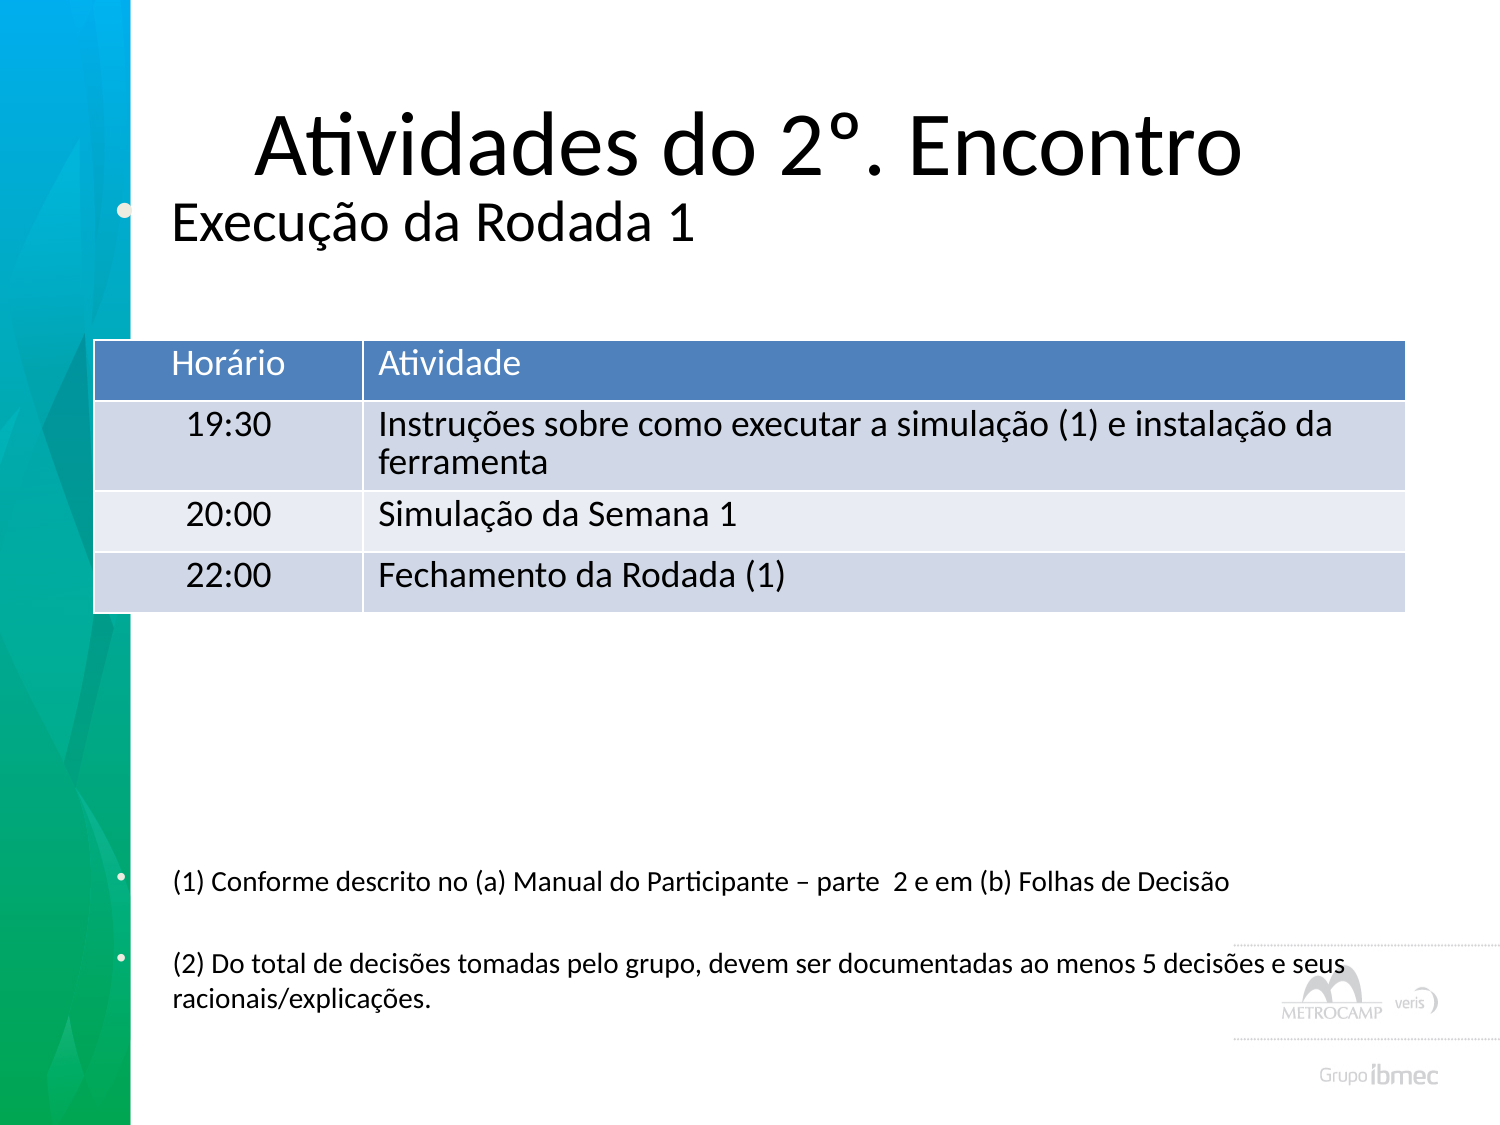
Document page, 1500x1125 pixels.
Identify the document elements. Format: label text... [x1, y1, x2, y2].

text_box Execução da Rodada 1 [99, 175, 1475, 282]
table_header Atividade [364, 341, 1405, 400]
picture [0, 0, 1500, 1125]
title Atividades do 2º. Encontro [75, 45, 1425, 233]
table_cell 20:00 [95, 492, 362, 551]
table_cell Instruções sobre como executar a simulação (1) e instalação da ferramenta [364, 402, 1405, 490]
table_cell Fechamento da Rodada (1) [364, 553, 1405, 612]
text_box (1) Conforme descrito no (a) Manual do Participante – parte 2 e em (b) Folhas de Decisão (2) Do total de decisões tomadas pelo grupo, devem ser documentadas ao menos 5 decisões e seus racionais/explicações. [101, 855, 1477, 961]
table_cell Simulação da Semana 1 [364, 492, 1405, 551]
table_header Horário [95, 341, 362, 400]
table_cell 19:30 [95, 402, 362, 490]
table_cell 22:00 [95, 553, 362, 612]
